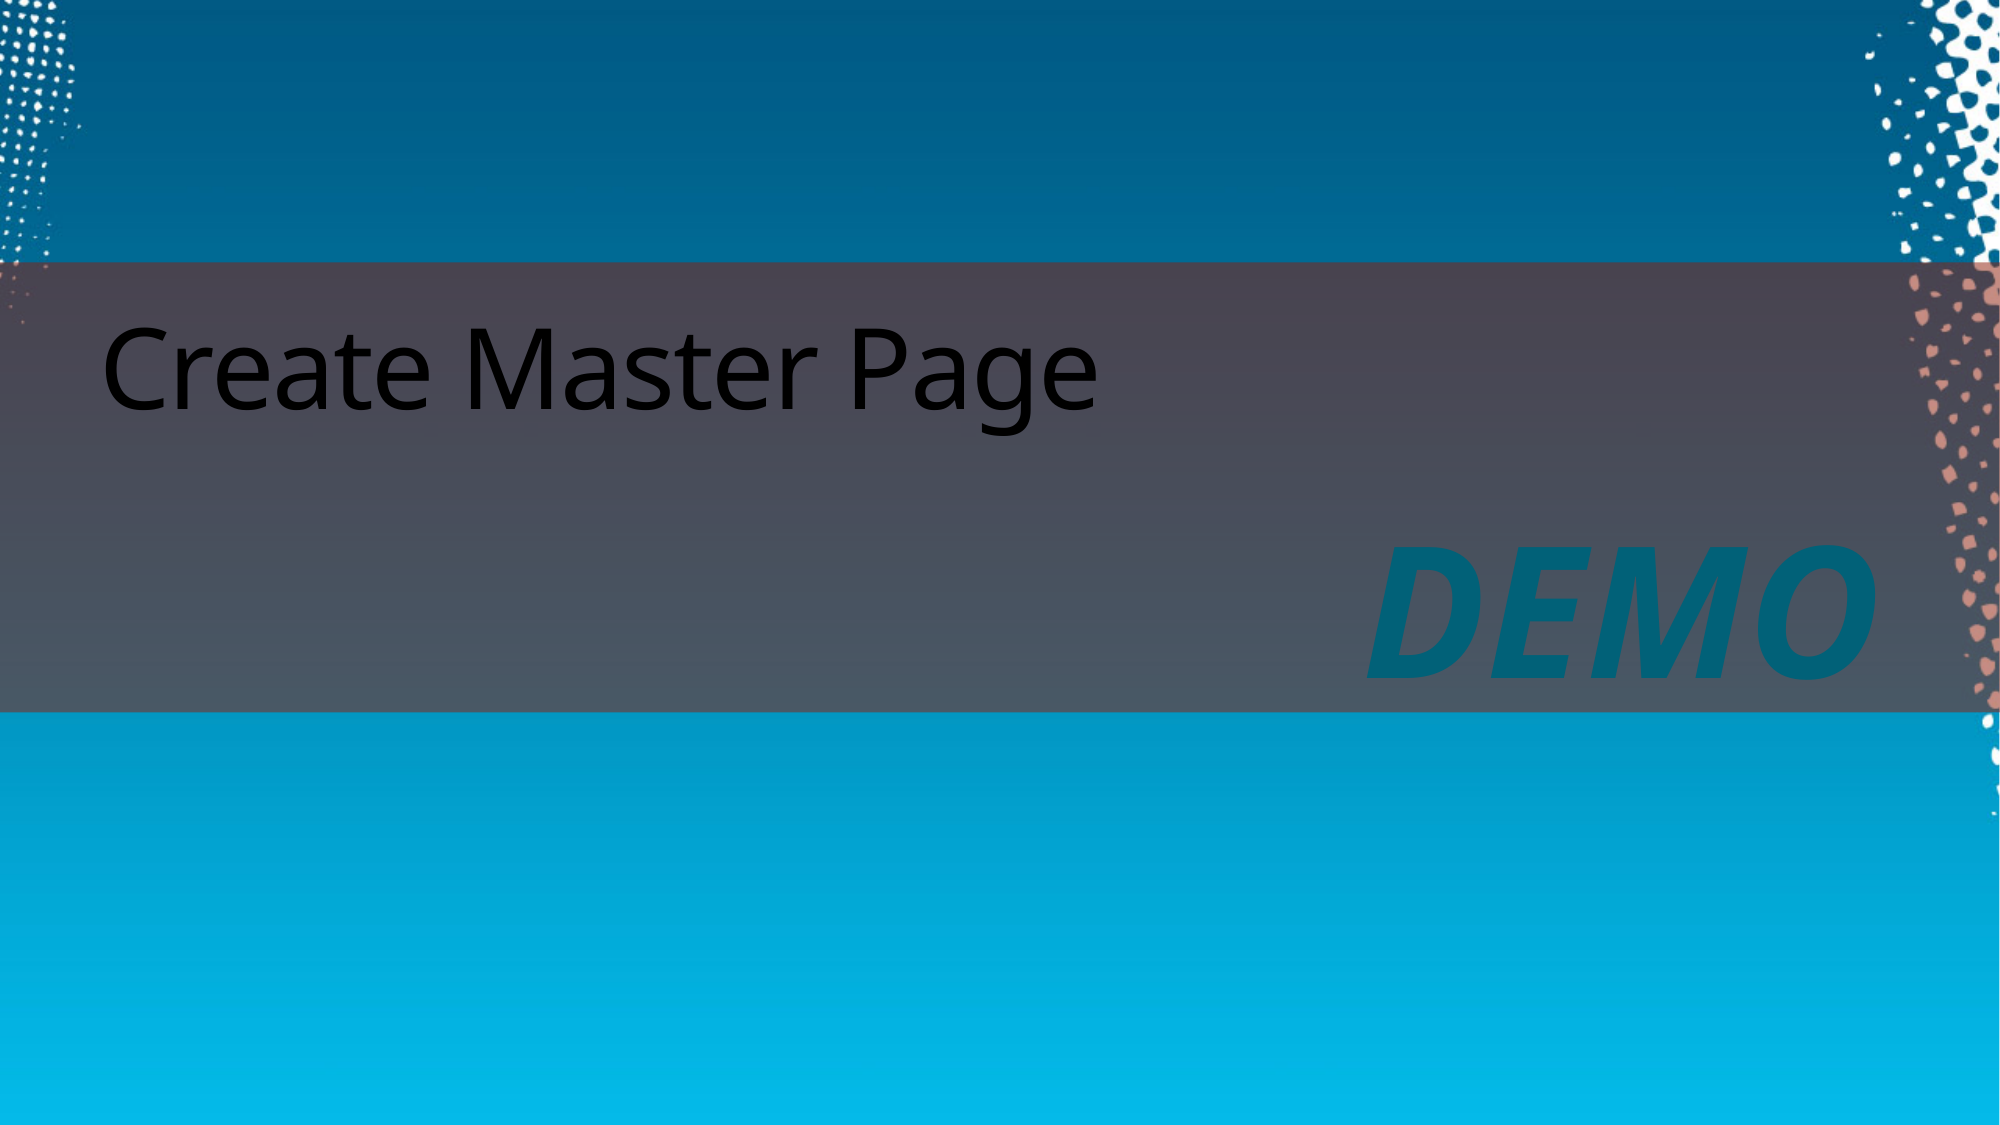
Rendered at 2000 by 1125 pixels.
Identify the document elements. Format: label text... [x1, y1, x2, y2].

picture [18, 13, 26, 19]
picture [1921, 0, 1934, 8]
picture [1955, 246, 1965, 256]
picture [33, 0, 42, 10]
picture [1914, 164, 1923, 177]
picture [1935, 0, 2000, 262]
picture [1898, 188, 1912, 198]
picture [0, 40, 9, 45]
picture [1894, 99, 1902, 106]
picture [41, 59, 48, 67]
picture [28, 42, 36, 53]
picture [1889, 152, 1901, 166]
picture [16, 143, 21, 151]
picture [1920, 257, 1932, 262]
picture [1866, 51, 1874, 59]
picture [1875, 83, 1881, 96]
picture [26, 57, 34, 68]
picture [6, 97, 12, 105]
picture [1946, 155, 1961, 167]
picture [1925, 141, 1935, 155]
picture [1900, 240, 1912, 254]
picture [24, 72, 32, 79]
picture [1911, 223, 1918, 230]
picture [1935, 177, 1945, 189]
picture [29, 27, 38, 38]
picture [1929, 27, 1945, 45]
picture [17, 129, 23, 136]
picture [1922, 200, 1934, 207]
picture [33, 116, 40, 124]
picture [1925, 87, 1941, 99]
picture [13, 41, 25, 49]
picture [45, 16, 55, 24]
picture [34, 101, 43, 111]
picture [0, 155, 5, 163]
picture [1892, 212, 1902, 216]
picture [31, 131, 37, 138]
picture [1881, 117, 1891, 130]
title Create Master Page [99, 312, 1780, 538]
picture [58, 32, 66, 41]
picture [1932, 235, 1943, 241]
picture [33, 88, 42, 97]
picture [9, 84, 15, 91]
picture [54, 76, 60, 83]
picture [1982, 713, 1993, 729]
picture [1907, 77, 1917, 83]
picture [1991, 747, 2000, 765]
picture [42, 31, 53, 39]
picture [16, 22, 23, 34]
picture [18, 0, 29, 6]
picture [0, 24, 9, 33]
picture [47, 0, 57, 10]
picture [55, 62, 62, 69]
picture [1915, 109, 1924, 119]
picture [1938, 122, 1950, 133]
picture [3, 10, 11, 18]
picture [10, 69, 17, 78]
picture [1957, 187, 1971, 200]
picture [11, 55, 21, 64]
picture [30, 14, 40, 23]
picture [1945, 213, 1955, 220]
picture [43, 42, 49, 53]
picture [38, 74, 47, 80]
picture [56, 47, 64, 55]
